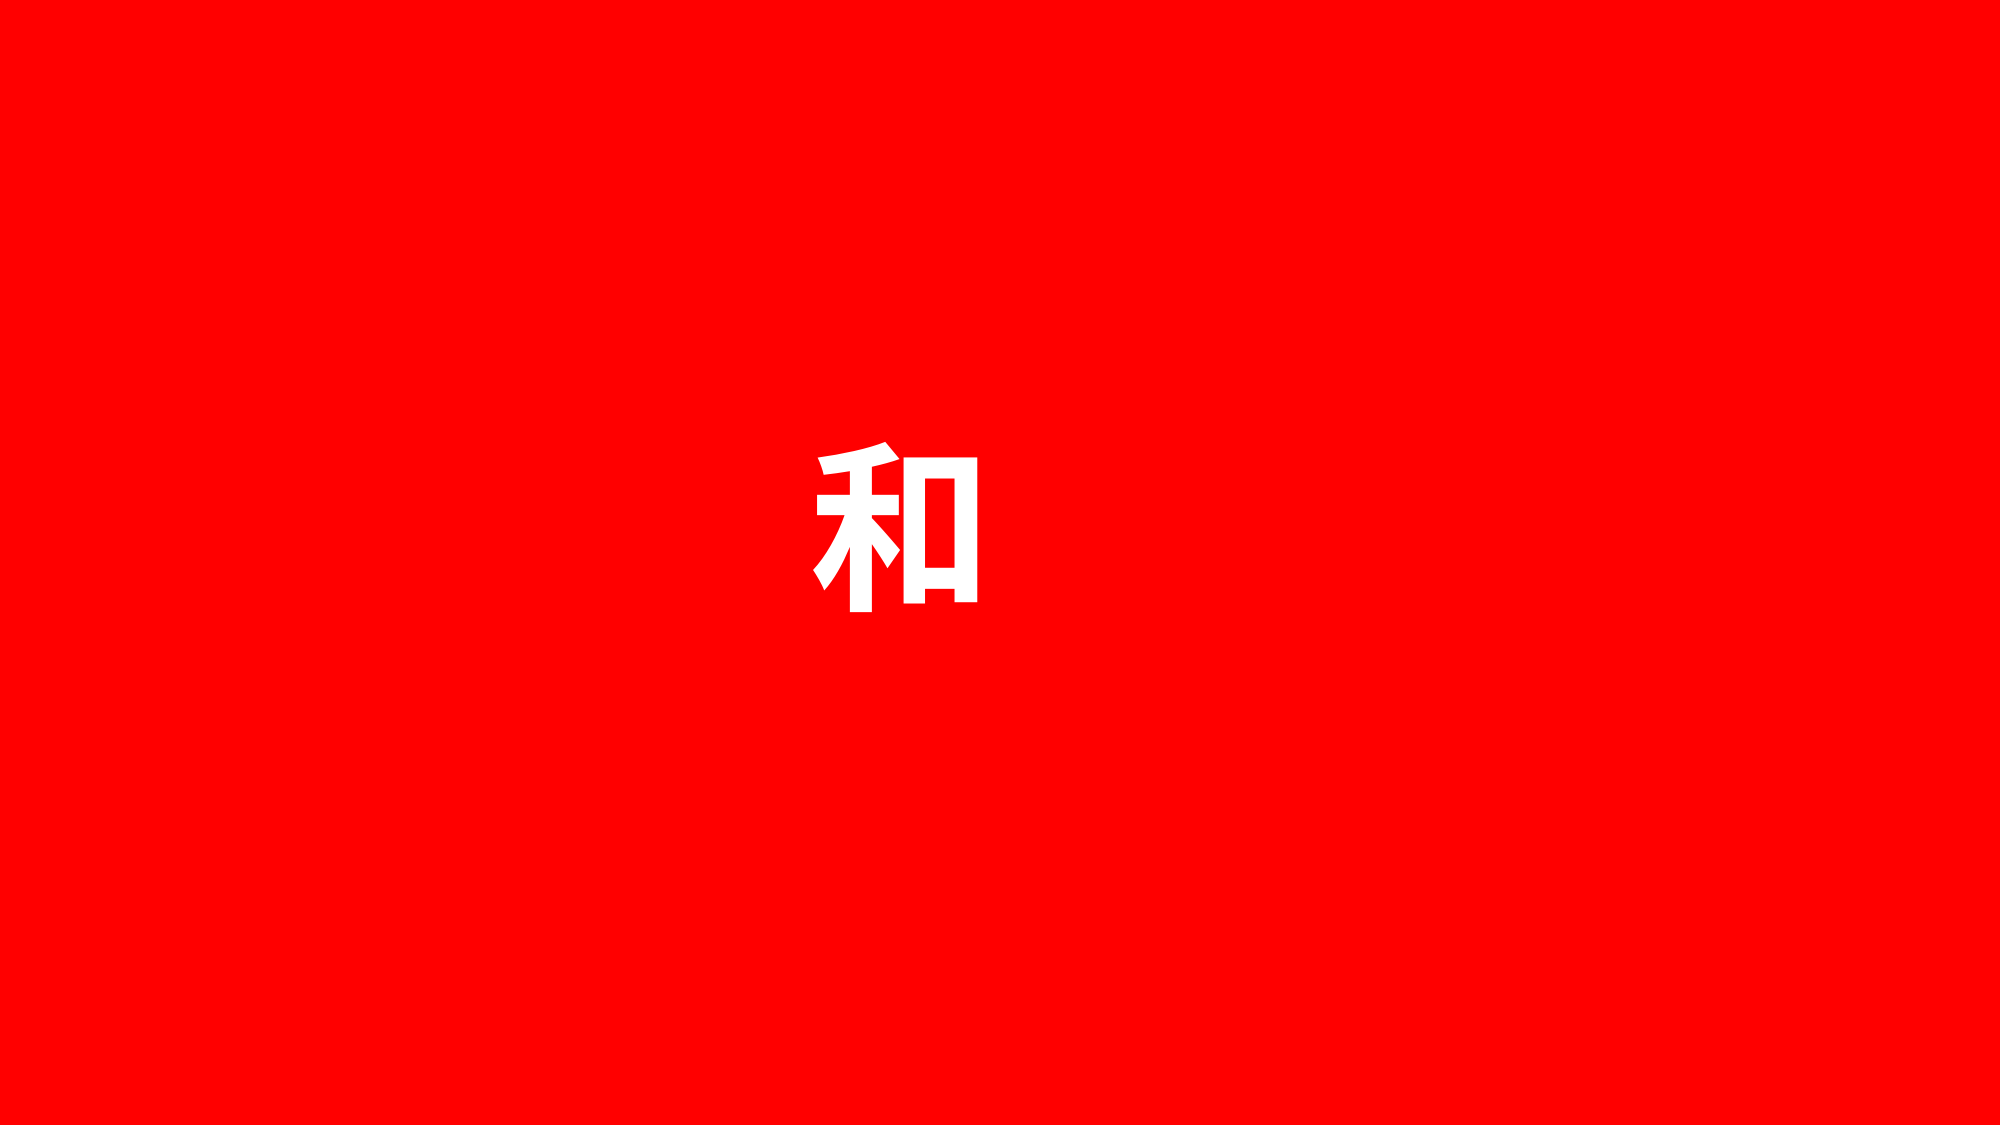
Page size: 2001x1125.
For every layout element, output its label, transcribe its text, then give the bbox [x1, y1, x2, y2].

text_box 和 [795, 405, 1070, 641]
